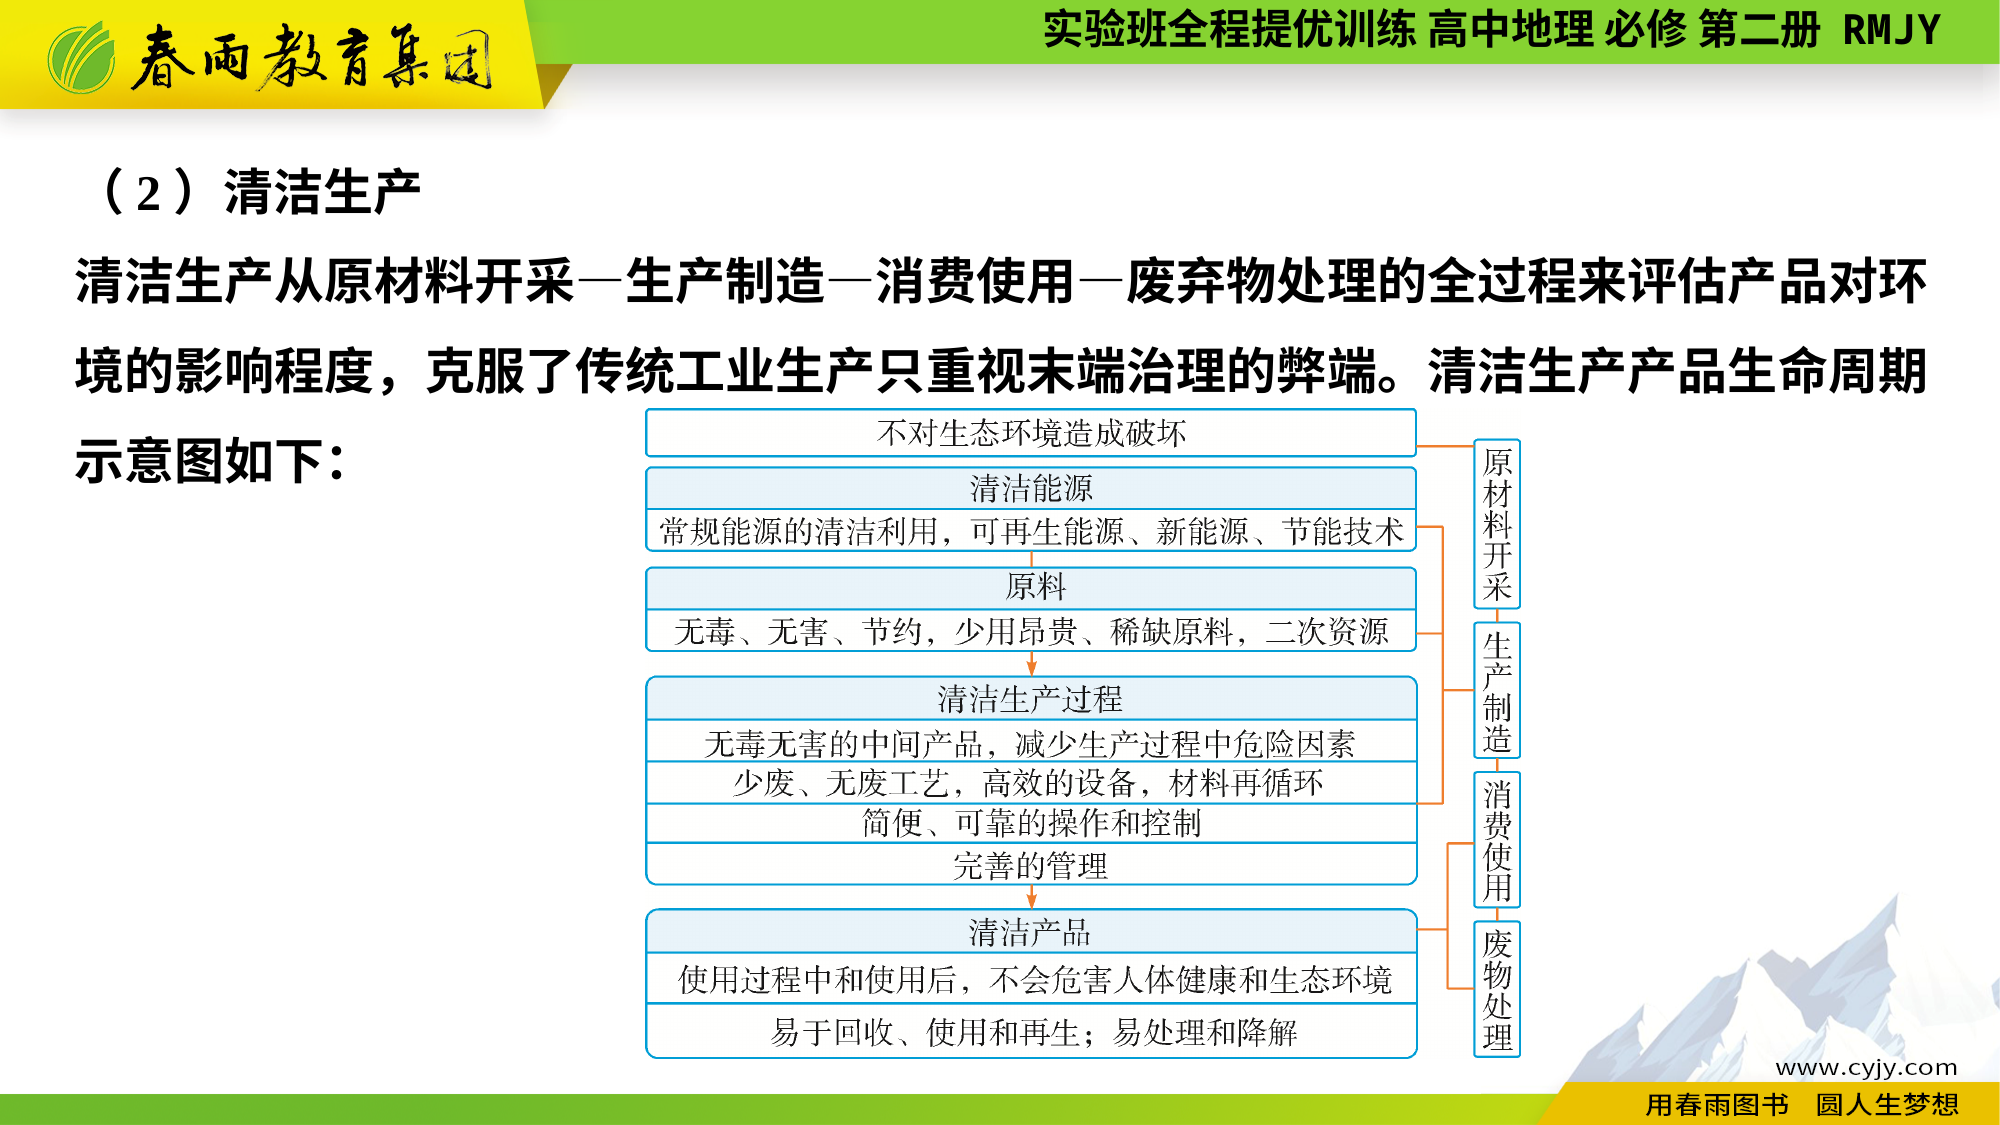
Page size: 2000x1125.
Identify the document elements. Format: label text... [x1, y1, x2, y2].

picture [0, 0, 2000, 1125]
list （2）清洁生产 清洁生产从原材料开采—生产制造—消费使用—废弃物处理的全过程来评估产品对环境的影响程度，克服了传统工业生产只重视末端治理的弊端。清洁生产产品生命周期示意图如下： [59, 122, 1944, 490]
